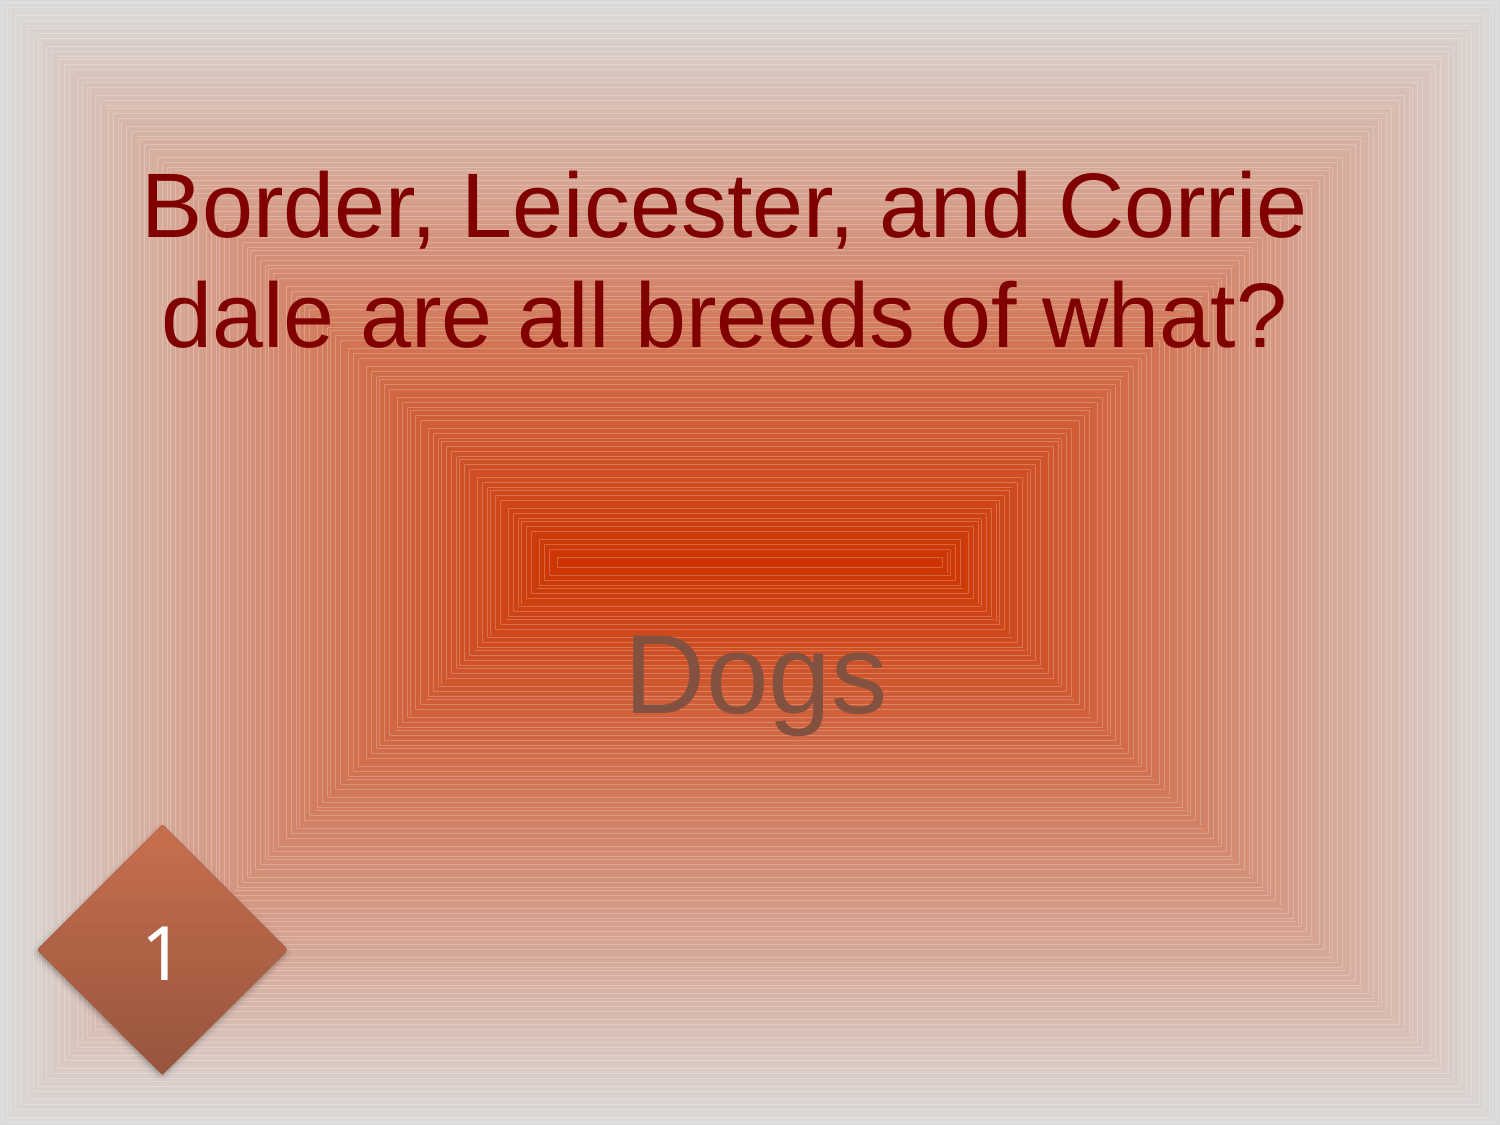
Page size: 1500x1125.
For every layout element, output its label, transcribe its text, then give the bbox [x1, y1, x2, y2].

text_box 1 [37, 838, 288, 1075]
text_box Dogs [112, 500, 1400, 838]
title Border, Leicester, and Corrie dale are all breeds of what? [49, 162, 1401, 351]
